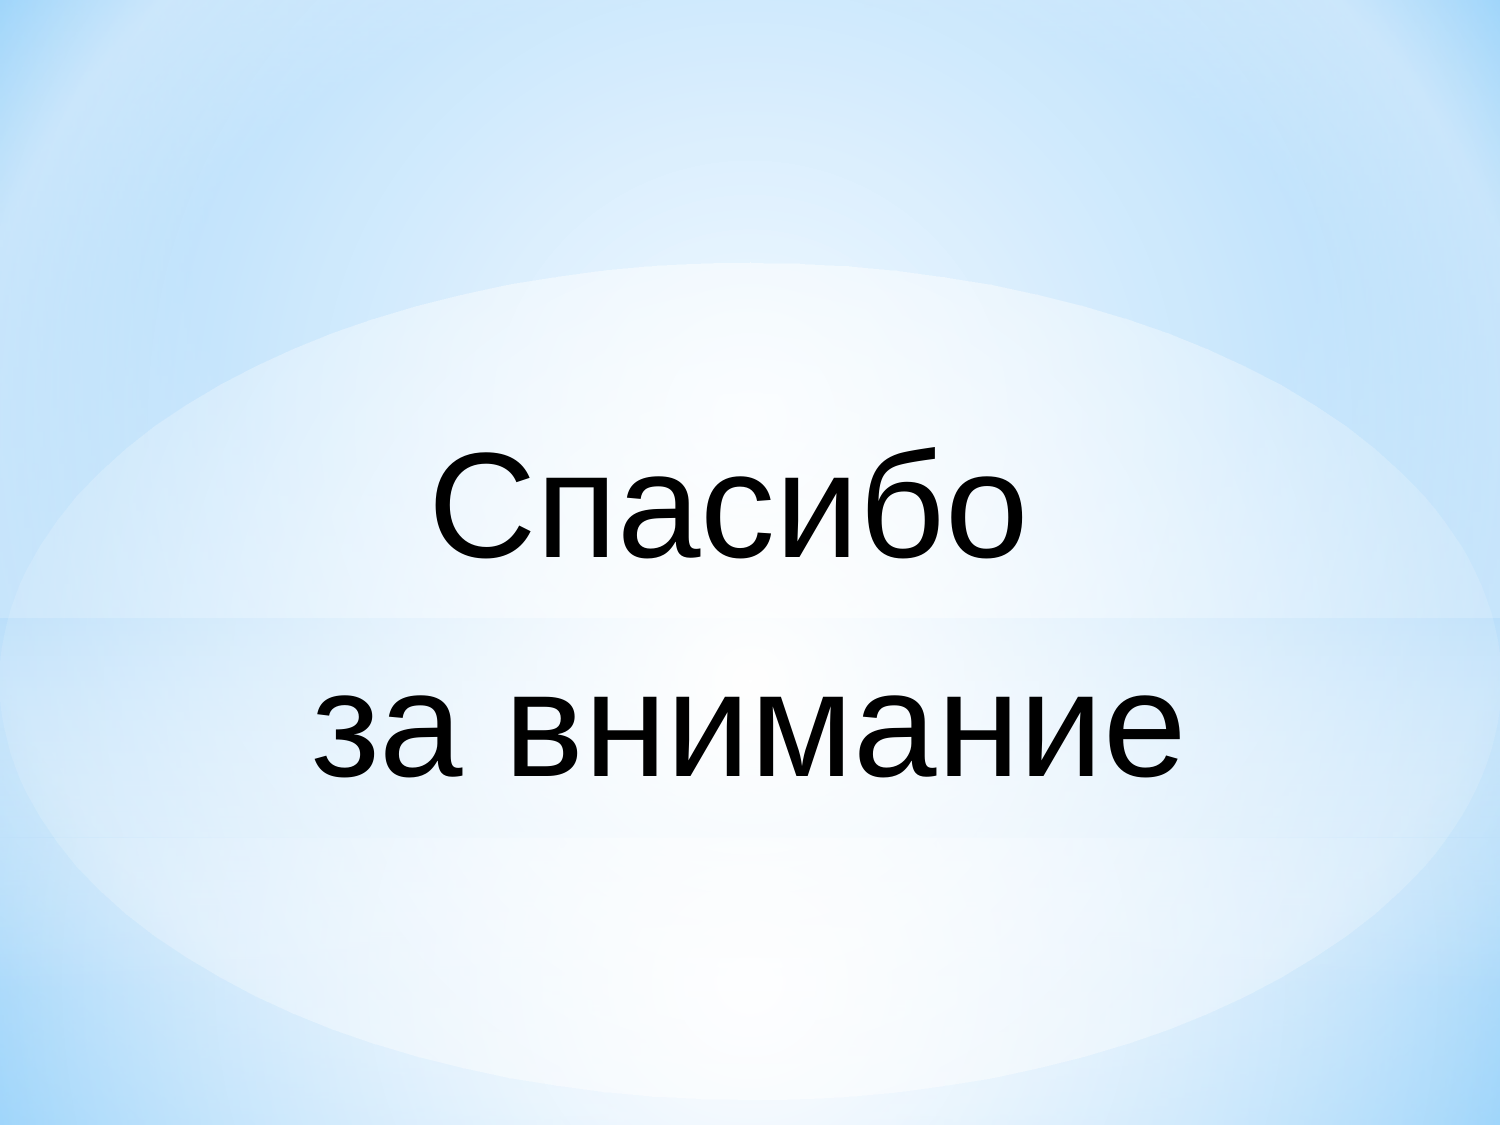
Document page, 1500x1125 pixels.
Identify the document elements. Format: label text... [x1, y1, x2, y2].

text_box Спасибо за внимание [74, 262, 1425, 1000]
